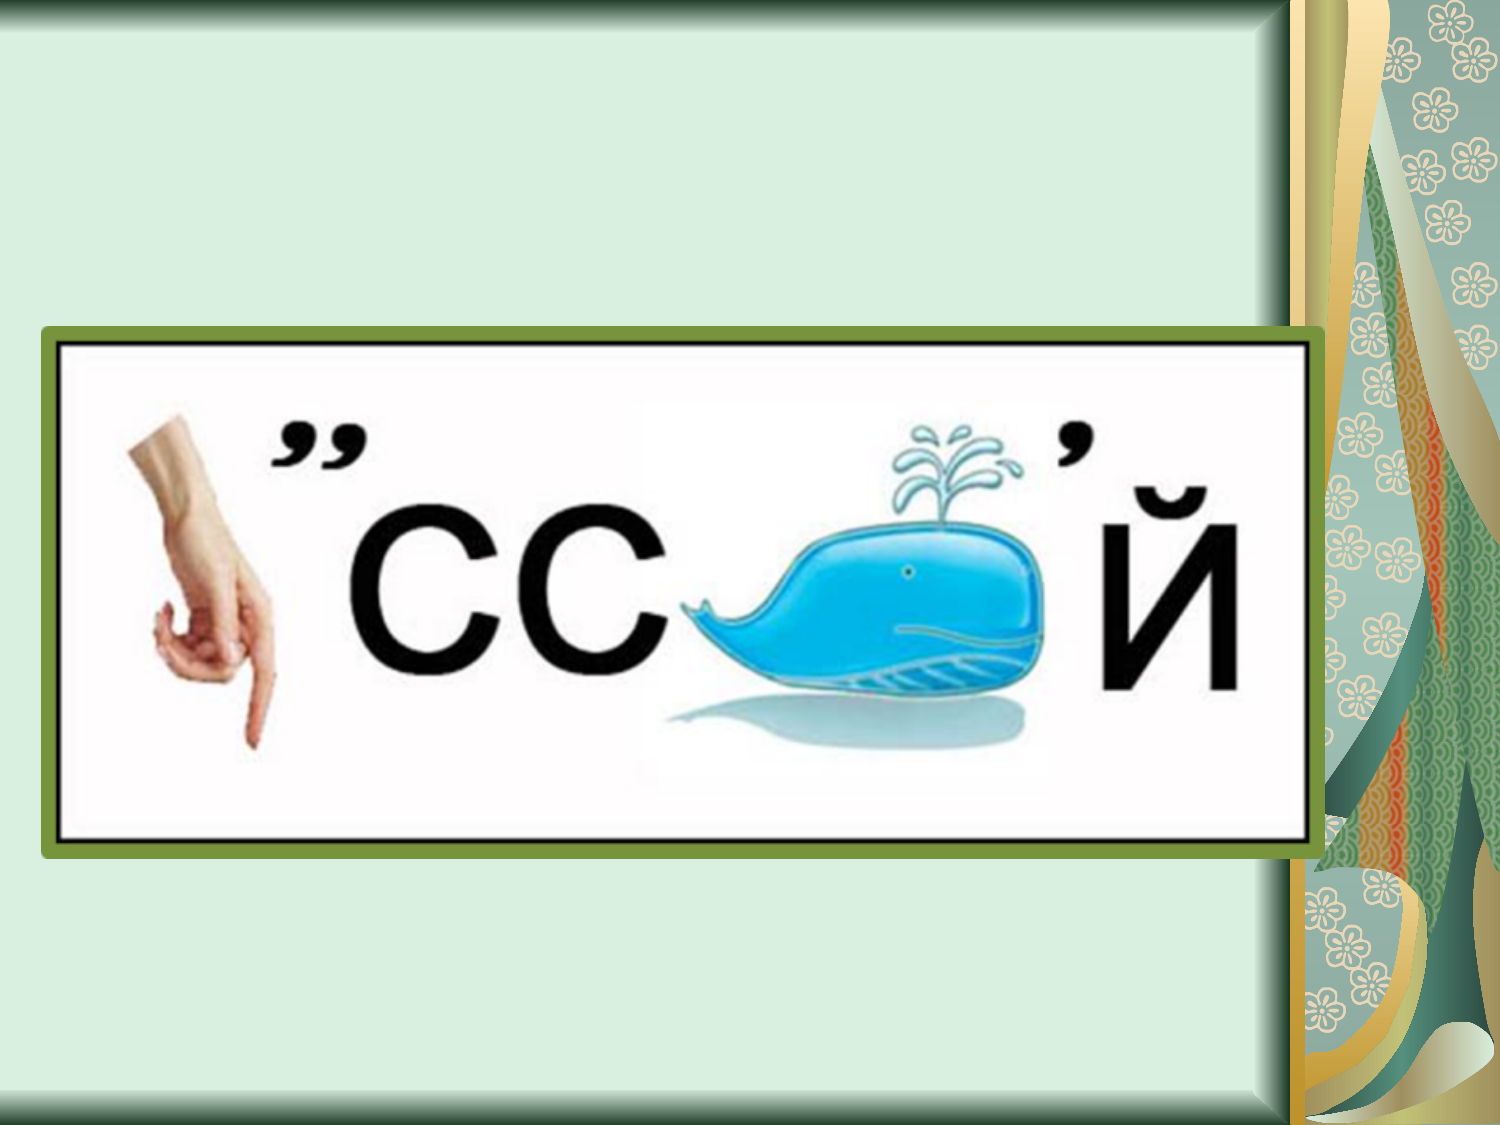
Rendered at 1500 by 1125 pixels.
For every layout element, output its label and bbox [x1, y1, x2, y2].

picture [1314, 144, 1500, 936]
list [41, 326, 1325, 859]
